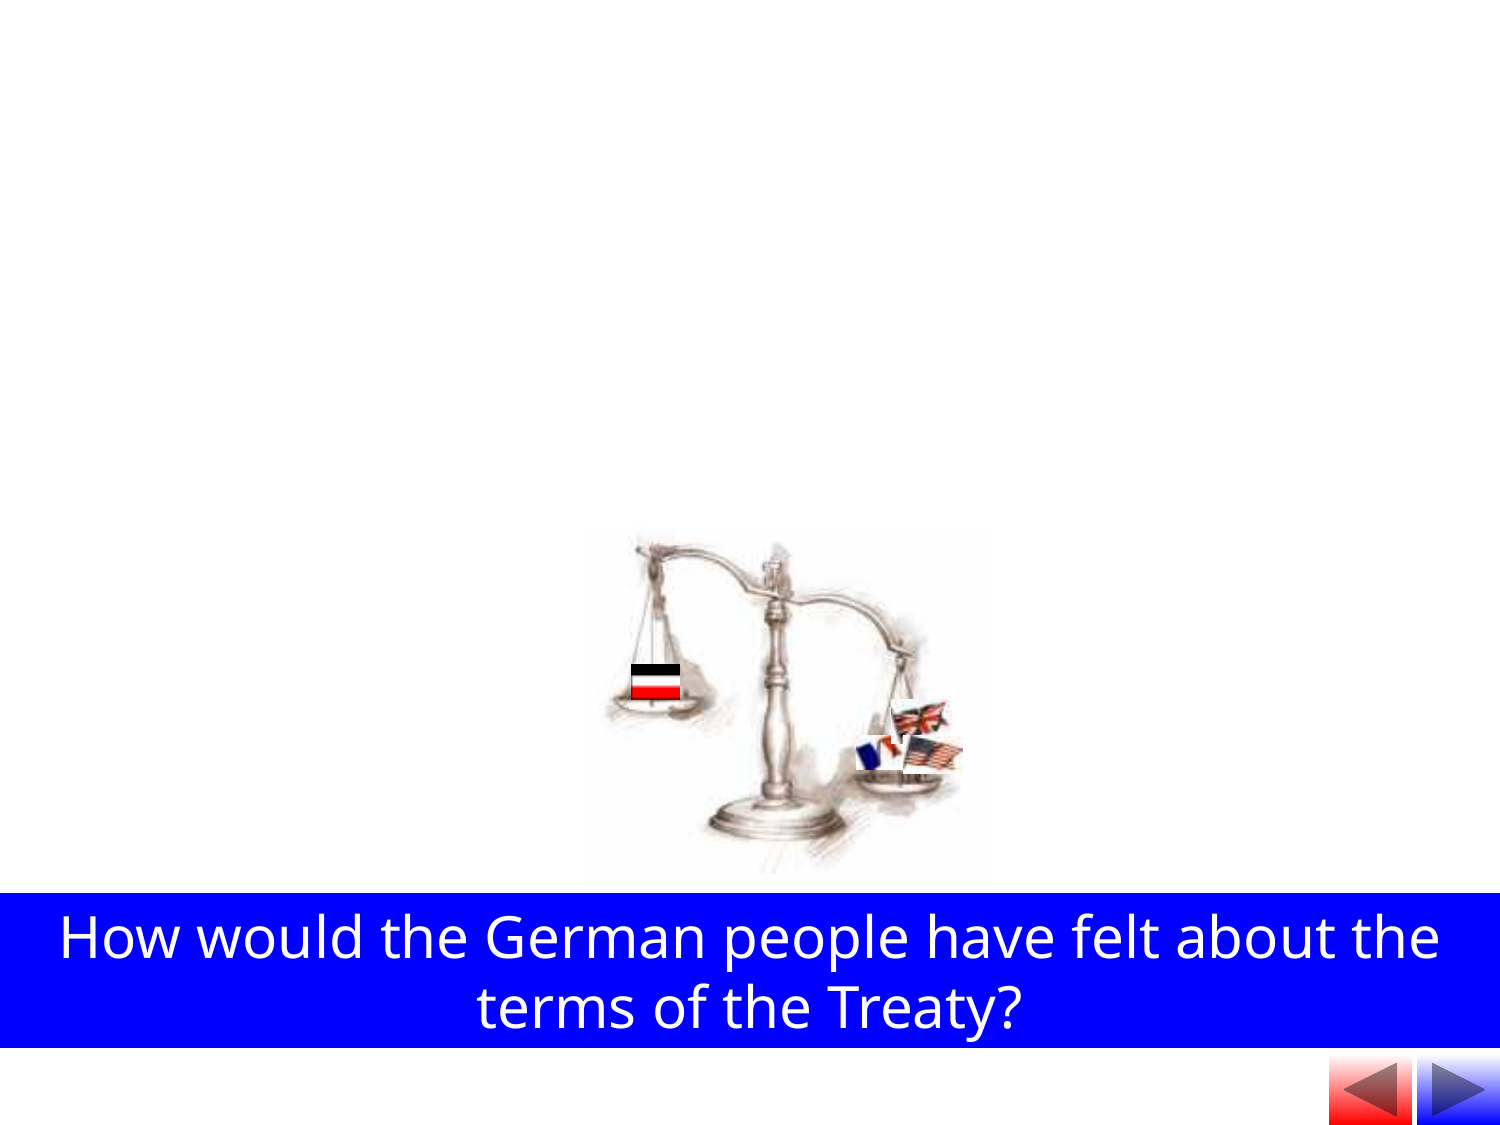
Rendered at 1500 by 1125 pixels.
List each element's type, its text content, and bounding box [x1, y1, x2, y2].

picture [584, 527, 987, 885]
text_box [1417, 1054, 1500, 1125]
text_box [1328, 1054, 1412, 1125]
text_box How would the German people have felt about the terms of the Treaty? [0, 893, 1500, 1048]
